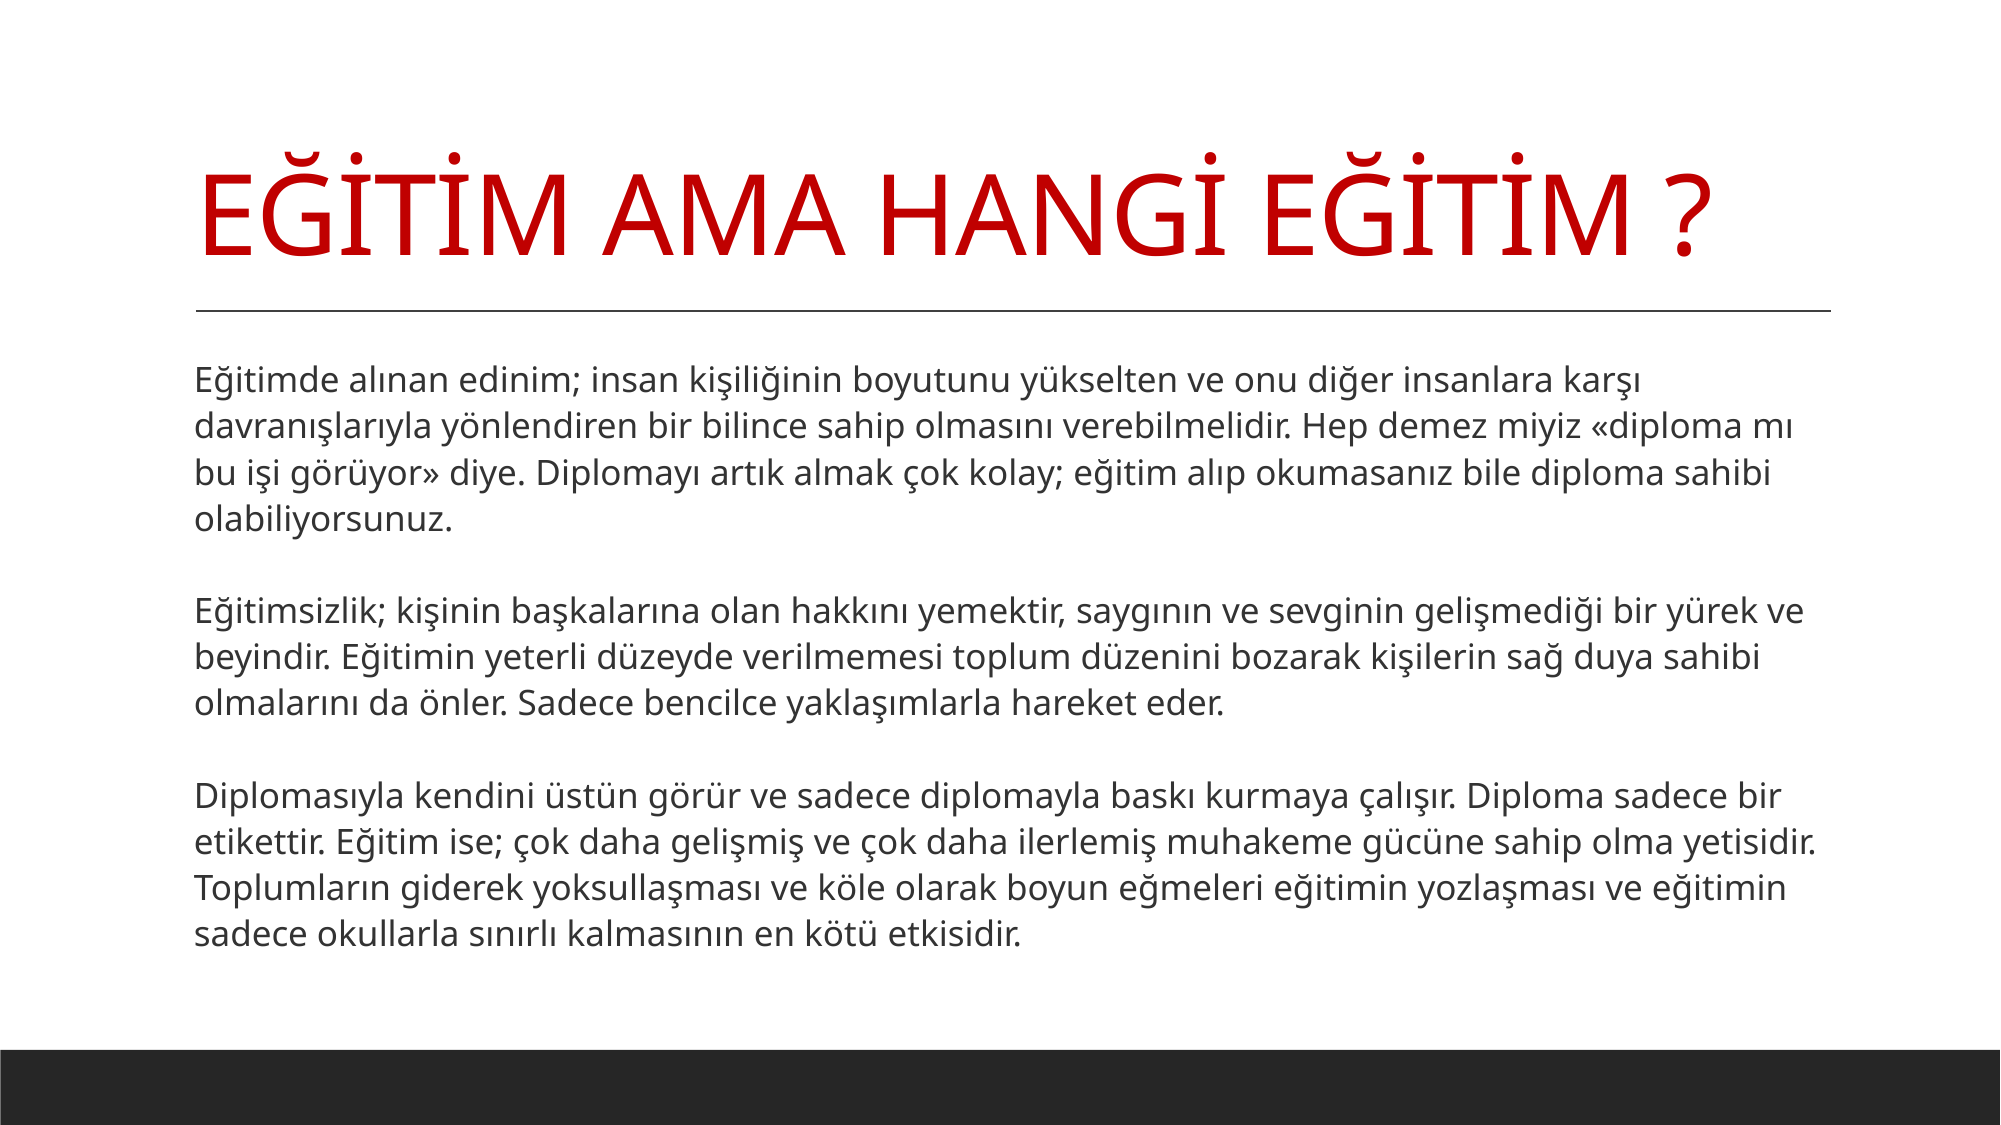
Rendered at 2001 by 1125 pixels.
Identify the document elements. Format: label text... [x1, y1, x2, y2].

list Eğitimde alınan edinim; insan kişiliğinin boyutunu yükselten ve onu diğer insanlara karşı davranışlarıyla yönlendiren bir bilince sahip olmasını verebilmelidir. Hep demez miyiz «diploma mı bu işi görüyor» diye. Diplomayı artık almak çok kolay; eğitim alıp okumasanız bile diploma sahibi olabiliyorsunuz. Eğitimsizlik; kişinin başkalarına olan hakkını yemektir, saygının ve sevginin gelişmediği bir yürek ve beyindir. Eğitimin yeterli düzeyde verilmemesi toplum düzenini bozarak kişilerin sağ duya sahibi olmalarını da önler. Sadece bencilce yaklaşımlarla hareket eder. Diplomasıyla kendini üstün görür ve sadece diplomayla baskı kurmaya çalışır. Diploma sadece bir etikettir. Eğitim ise; çok daha gelişmiş ve çok daha ilerlemiş muhakeme gücüne sahip olma yetisidir. Toplumların giderek yoksullaşması ve köle olarak boyun eğmeleri eğitimin yozlaşması ve eğitimin sadece okullarla sınırlı kalmasının en kötü etkisidir. [180, 345, 1830, 963]
title EĞİTİM AMA HANGİ EĞİTİM ? [180, 47, 1830, 285]
